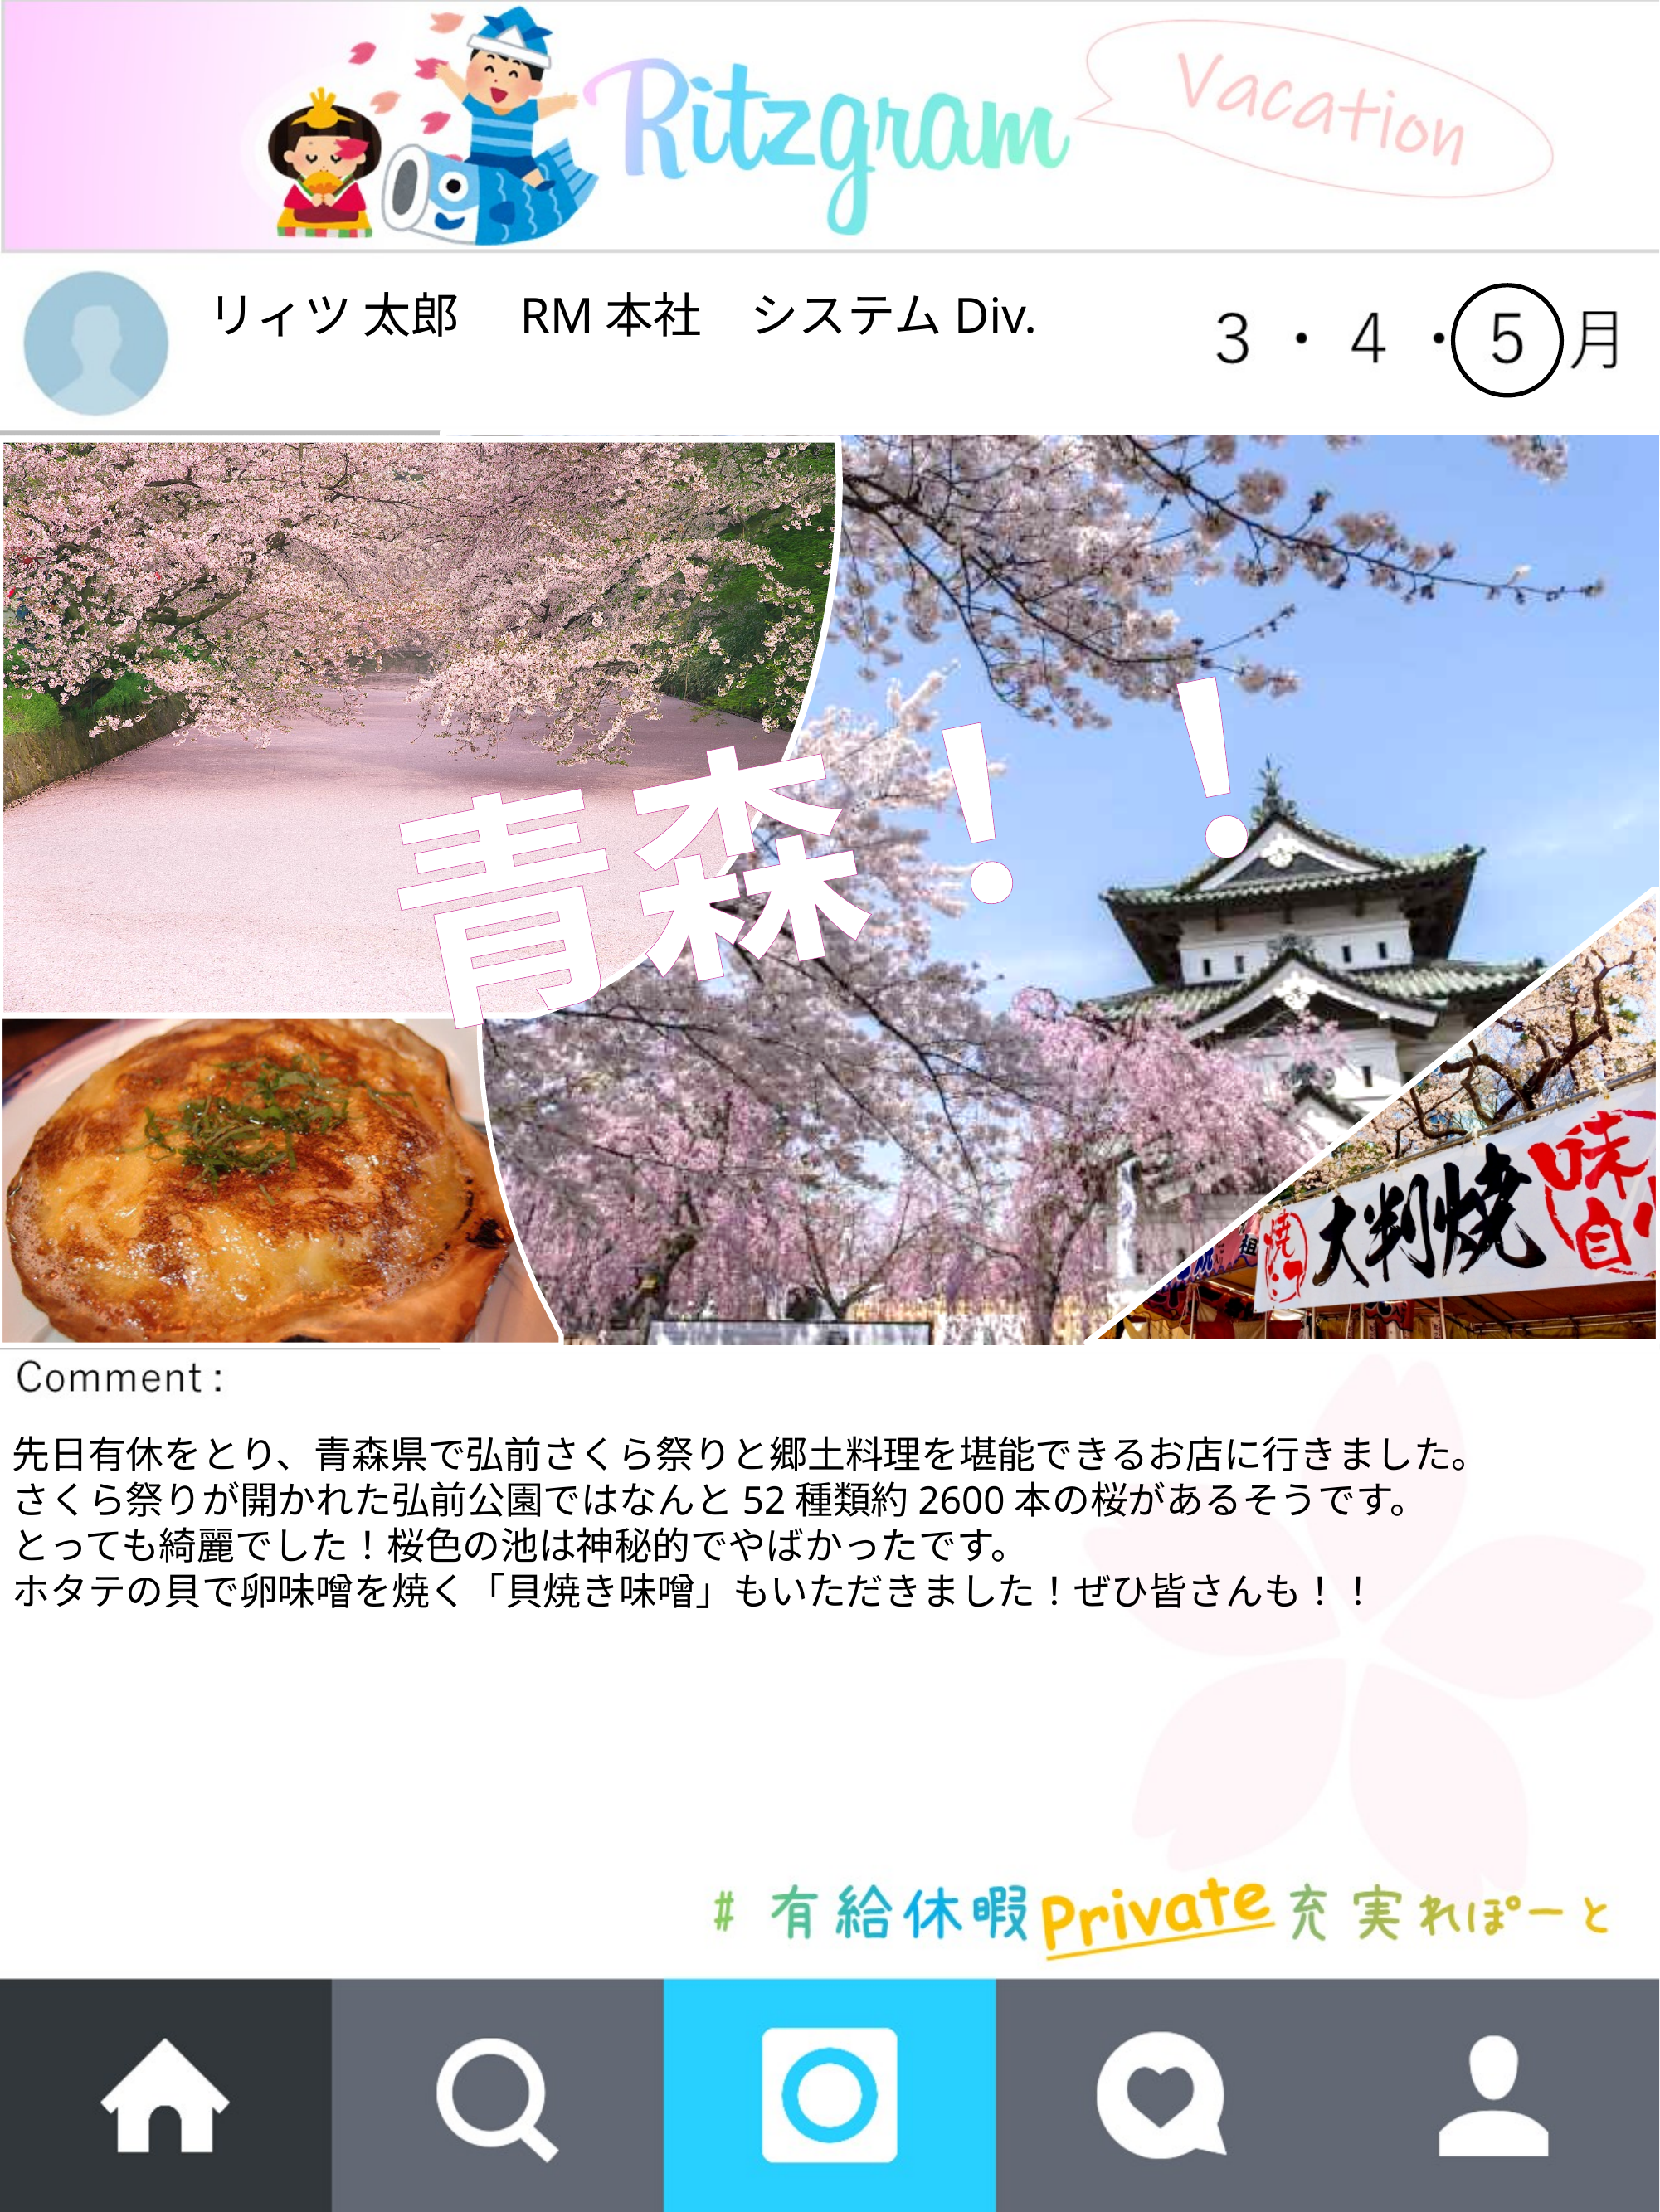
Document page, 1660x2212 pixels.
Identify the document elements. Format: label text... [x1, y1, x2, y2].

text_box 先日有休をとり、青森県で弘前さくら祭りと郷土料理を堪能できるお店に行きました。 さくら祭りが開かれた弘前公園ではなんと52種類約2600本の桜があるそうです。 とっても綺麗でした！桜色の池は神秘的でやばかったです。 ホタテの貝で卵味噌を焼く「貝焼き味噌」もいただきました！ぜひ皆さんも！！ [0, 1423, 1659, 1856]
picture [0, 0, 1660, 2212]
text_box [1452, 284, 1563, 396]
text_box リィツ 太郎 RM本社 システムDiv. [194, 278, 1659, 403]
